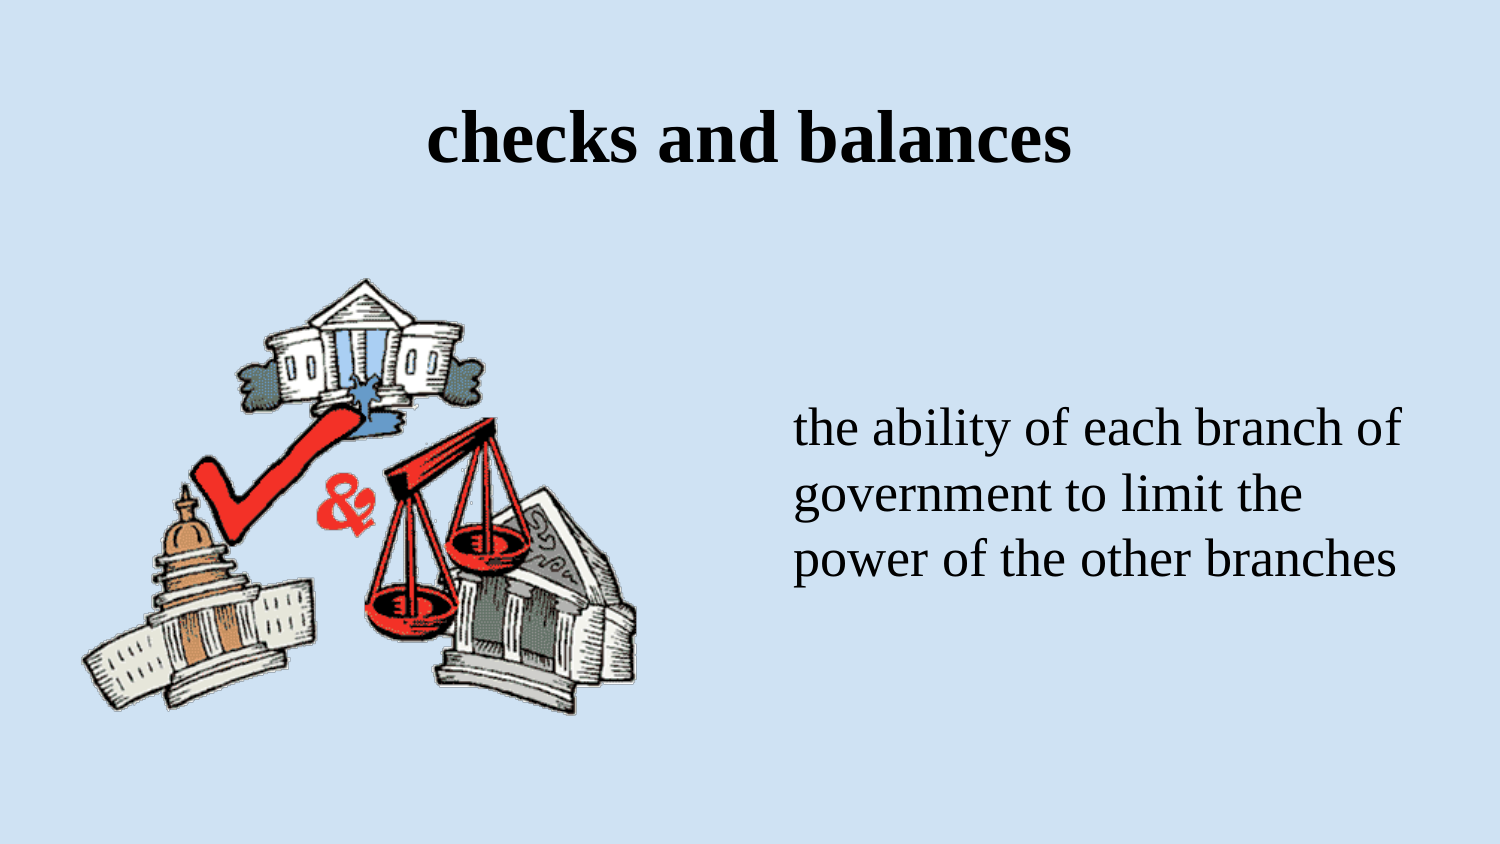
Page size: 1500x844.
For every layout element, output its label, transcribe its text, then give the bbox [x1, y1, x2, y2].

list the ability of each branch of government to limit the power of the other branches [778, 376, 1435, 620]
picture [76, 277, 644, 719]
title checks and balances [51, 72, 1449, 167]
